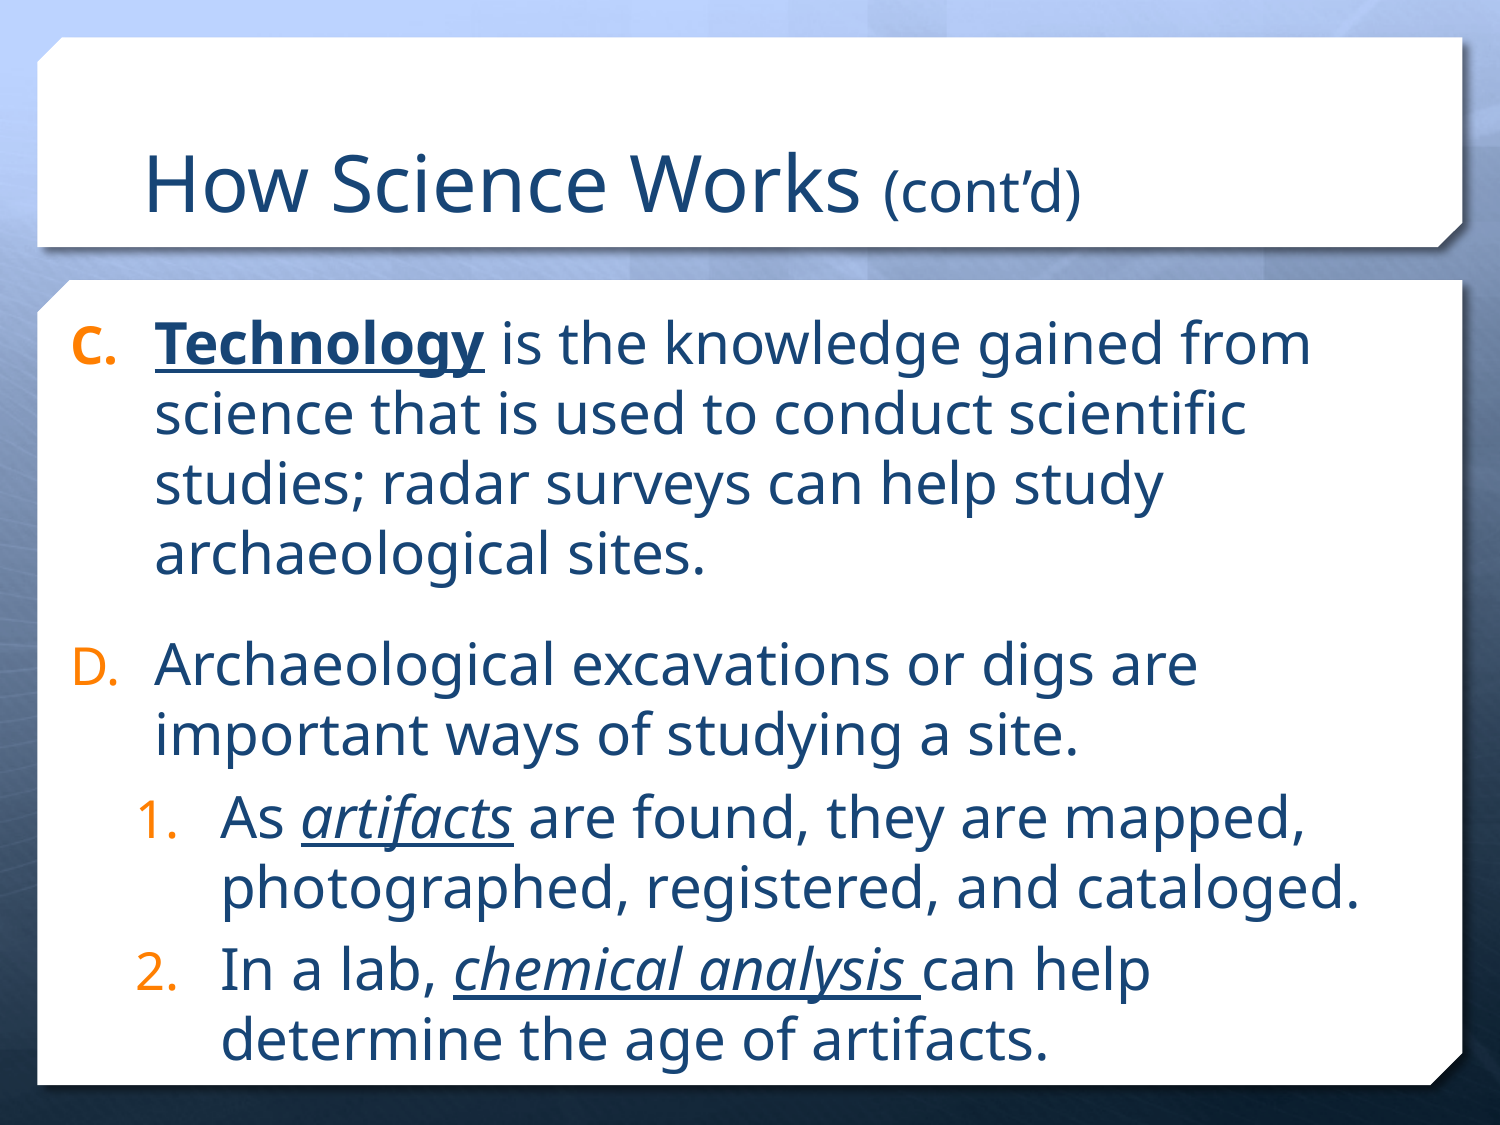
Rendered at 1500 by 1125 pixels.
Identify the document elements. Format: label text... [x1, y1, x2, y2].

list Technology is the knowledge gained from science that is used to conduct scientific studies; radar surveys can help study archaeological sites. Archaeological excavations or digs are important ways of studying a site. As artifacts are found, they are mapped, photographed, registered, and cataloged. In a lab, chemical analysis can help determine the age of artifacts. [55, 298, 1450, 956]
title How Science Works (cont’d) [127, 48, 1372, 236]
